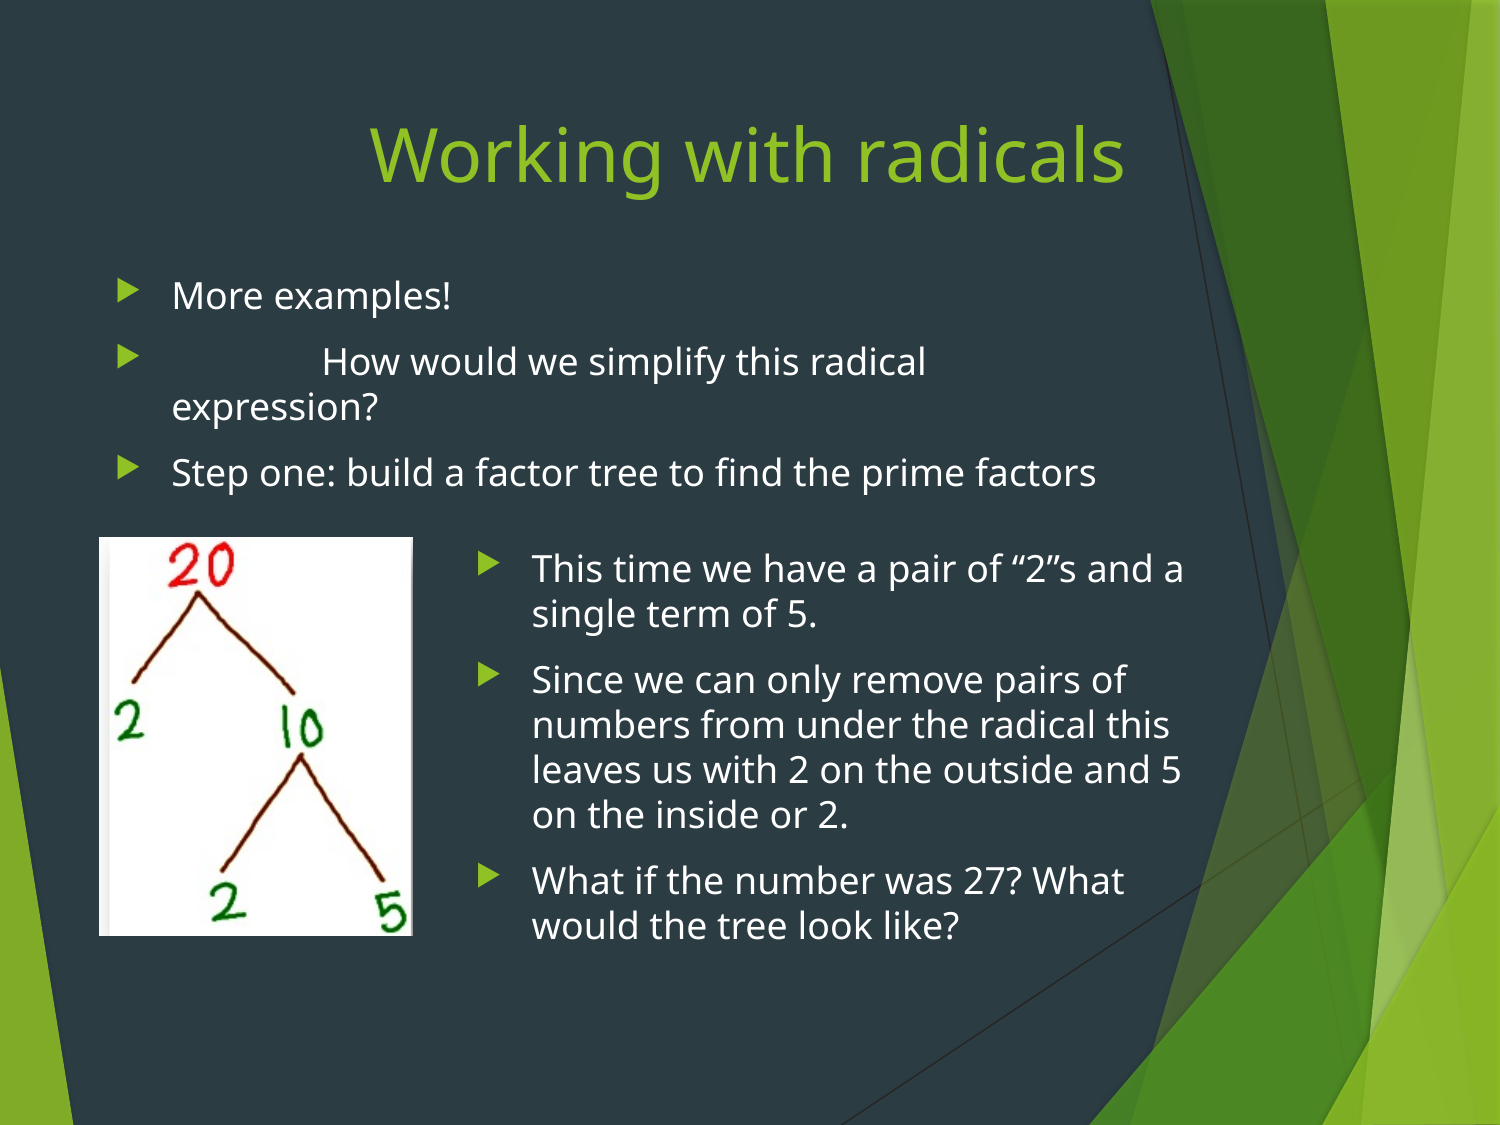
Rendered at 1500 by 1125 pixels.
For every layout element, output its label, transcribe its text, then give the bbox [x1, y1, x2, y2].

picture [99, 536, 413, 937]
title Working with radicals [99, 99, 1142, 317]
